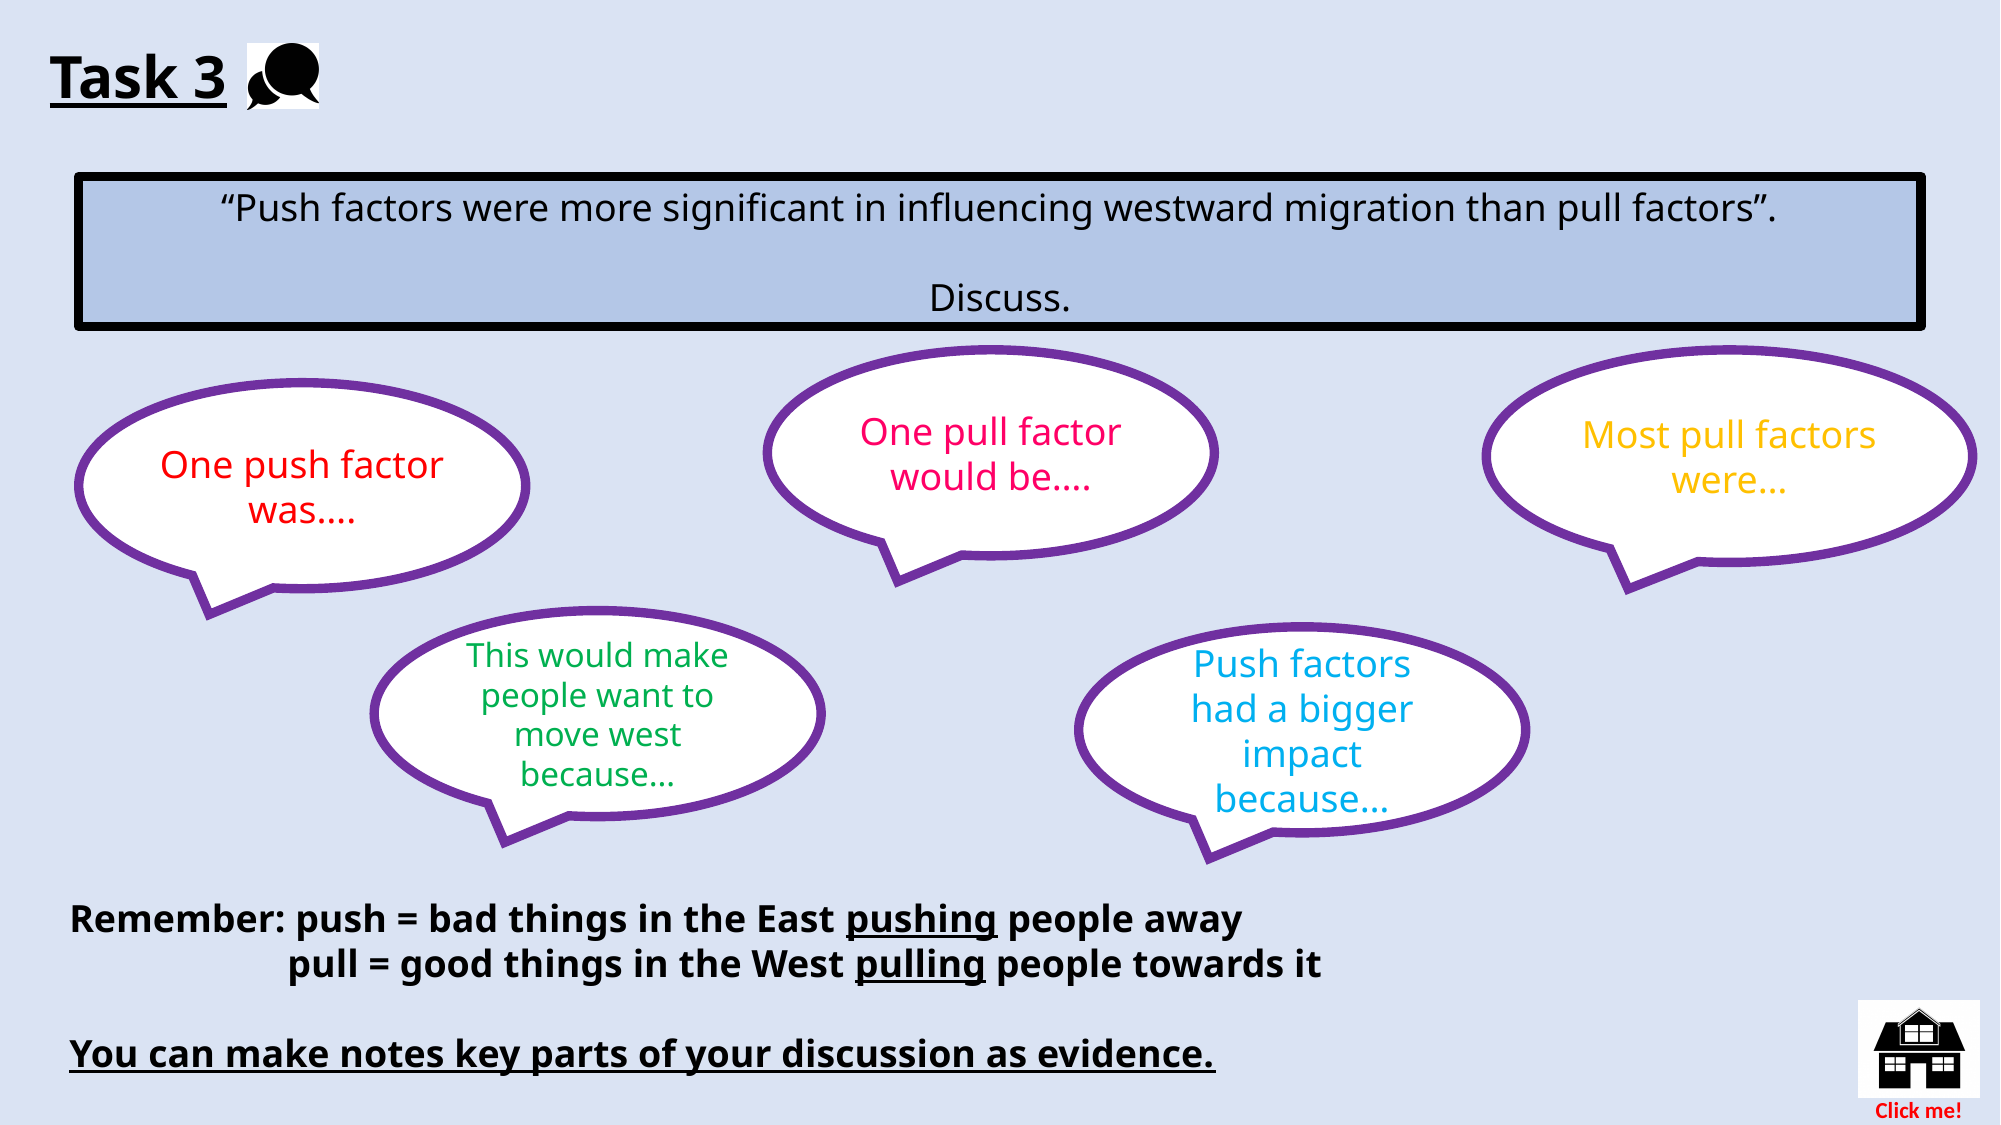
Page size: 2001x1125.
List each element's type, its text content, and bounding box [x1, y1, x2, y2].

text_box Click me! [1858, 1098, 1980, 1125]
picture [1858, 1000, 1980, 1098]
text_box Task 3 [34, 33, 502, 118]
text_box Remember: push = bad things in the East pushing people away pull = good things in the West pulling people towards it You can make notes key parts of your discussion as evidence. [54, 887, 1629, 1083]
text_box One push factor was…. [77, 381, 527, 616]
picture [246, 43, 319, 110]
text_box “Push factors were more significant in influencing westward migration than pull factors”. Discuss. [78, 176, 1922, 327]
text_box One pull factor would be…. [766, 348, 1216, 583]
text_box Most pull factors were… [1485, 348, 1974, 591]
text_box Push factors had a bigger impact because… [1077, 625, 1527, 861]
text_box This would make people want to move west because… [373, 609, 823, 844]
